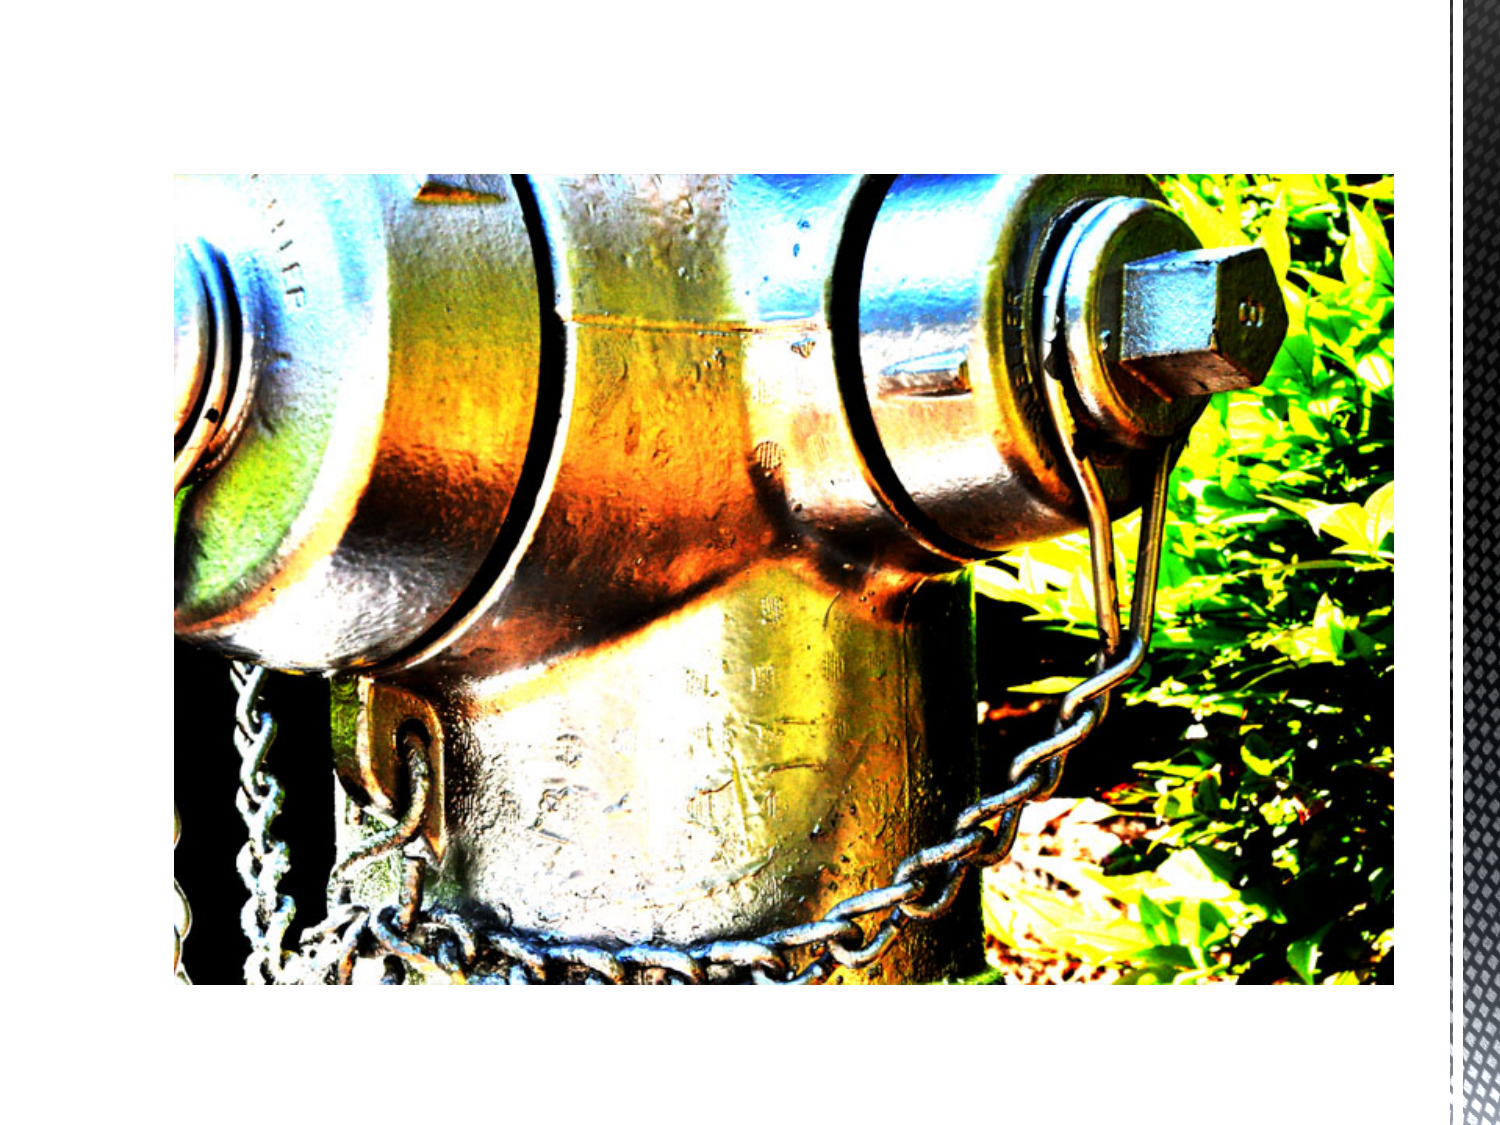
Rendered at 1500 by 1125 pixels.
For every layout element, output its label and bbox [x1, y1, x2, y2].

picture [174, 174, 1394, 985]
picture [1447, 0, 1500, 1125]
